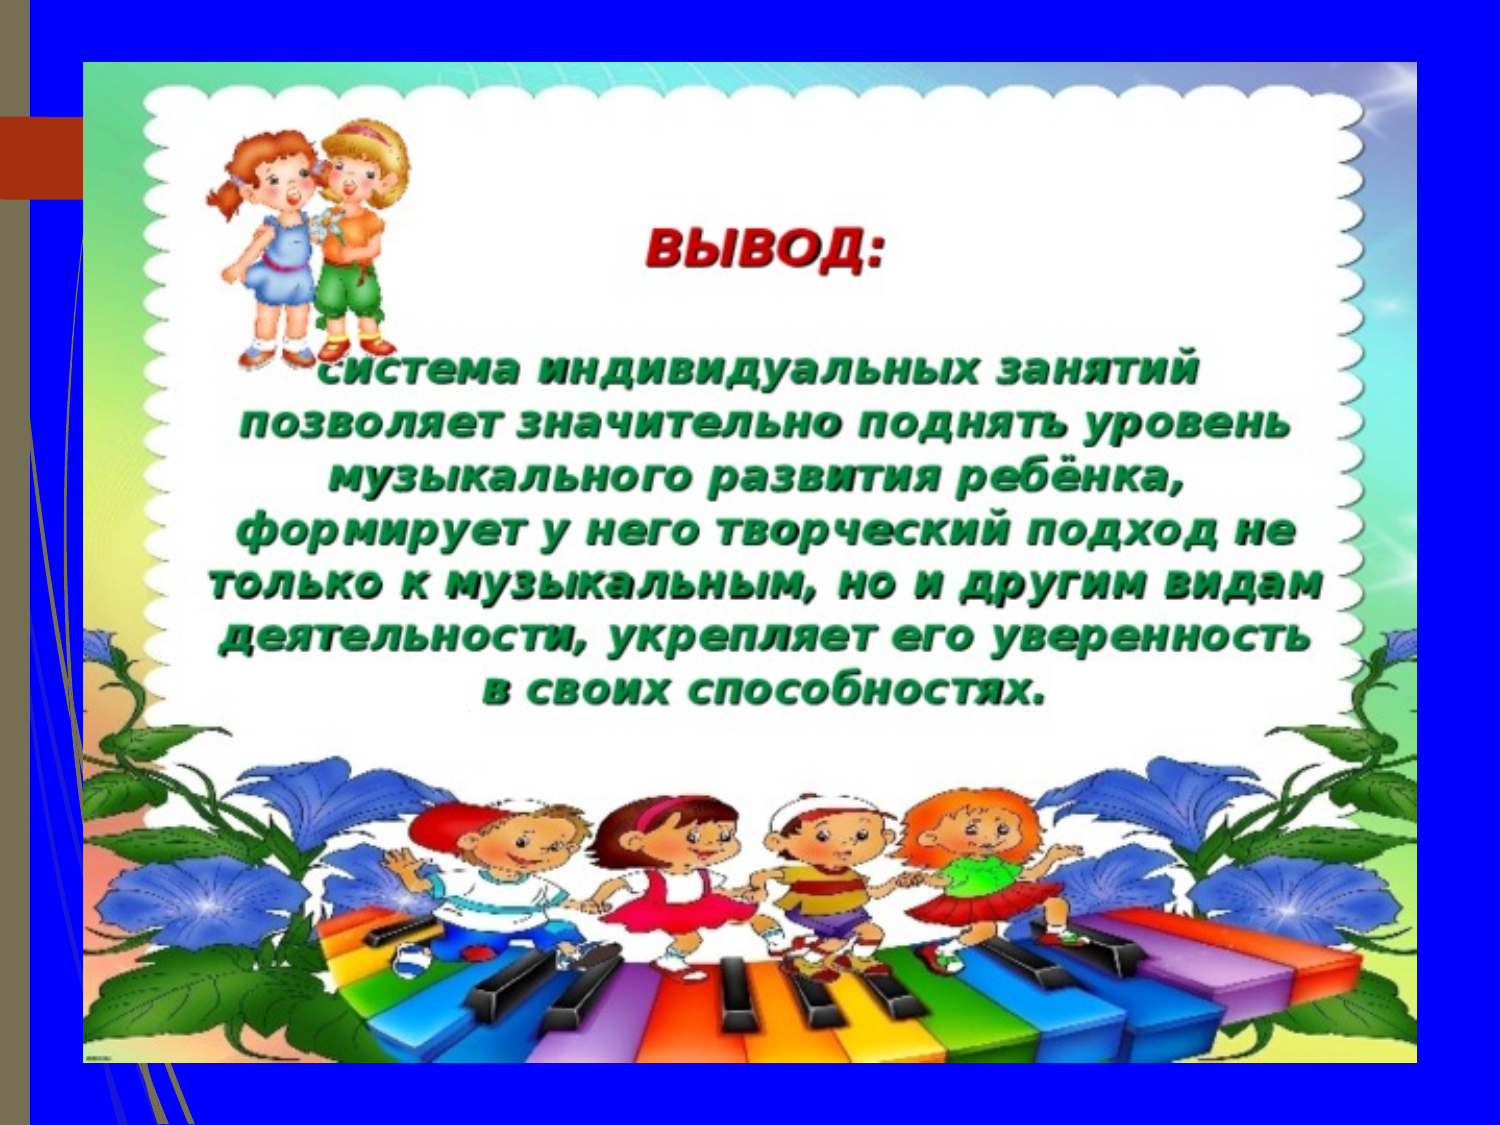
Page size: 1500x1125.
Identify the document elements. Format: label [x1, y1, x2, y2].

picture [83, 62, 1417, 1063]
